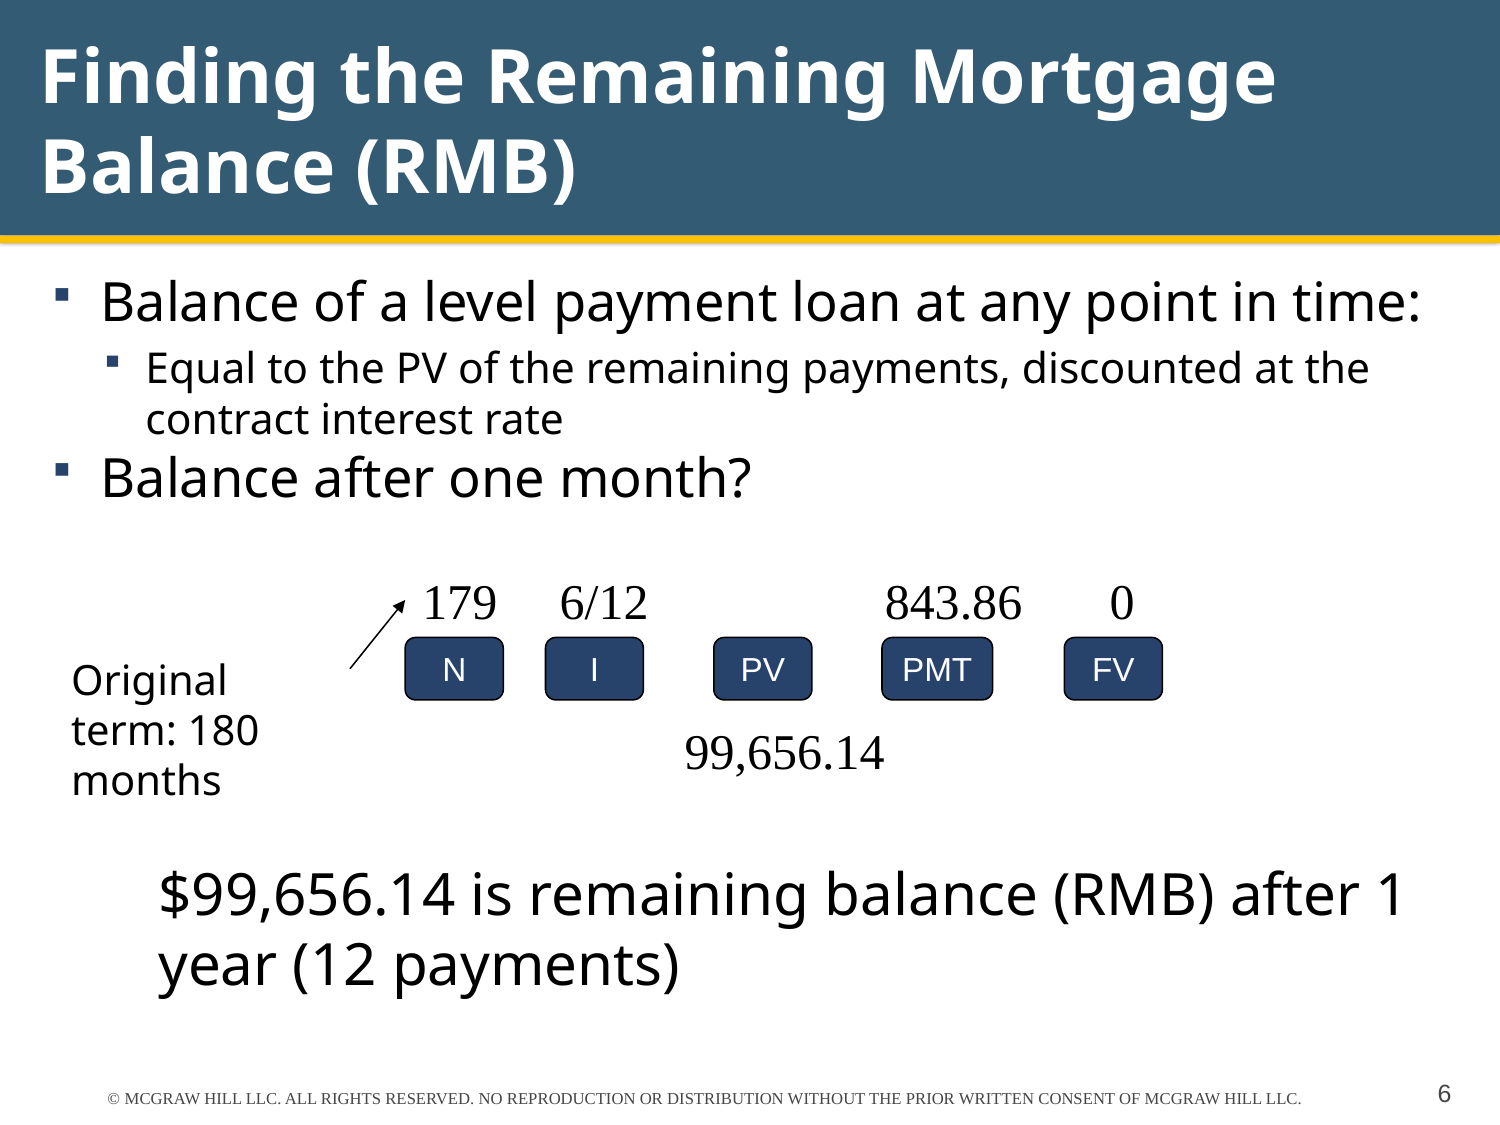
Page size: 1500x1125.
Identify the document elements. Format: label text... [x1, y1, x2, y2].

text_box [405, 637, 1163, 700]
footer © MCGRAW HILL LLC. ALL RIGHTS RESERVED. NO REPRODUCTION OR DISTRIBUTION WITHOUT THE PRIOR WRITTEN CONSENT OF MCGRAW HILL LLC. [75, 1062, 1337, 1108]
text_box $99,656.14 is remaining balance (RMB) after 1 year (12 payments) [87, 849, 1438, 988]
text_box 179 6/12 843.86 0 [407, 562, 1150, 636]
title Finding the Remaining Mortgage Balance (RMB) [24, 24, 1488, 213]
slide_number 6 [1345, 1062, 1467, 1108]
text_box 99,656.14 [394, 712, 900, 788]
list Balance of a level payment loan at any point in time: Equal to the PV of the remaining payments, discounted at the contract interest rate Balance after one month? [24, 252, 1467, 575]
text_box [349, 600, 406, 669]
text_box Original term: 180 months [56, 646, 350, 812]
